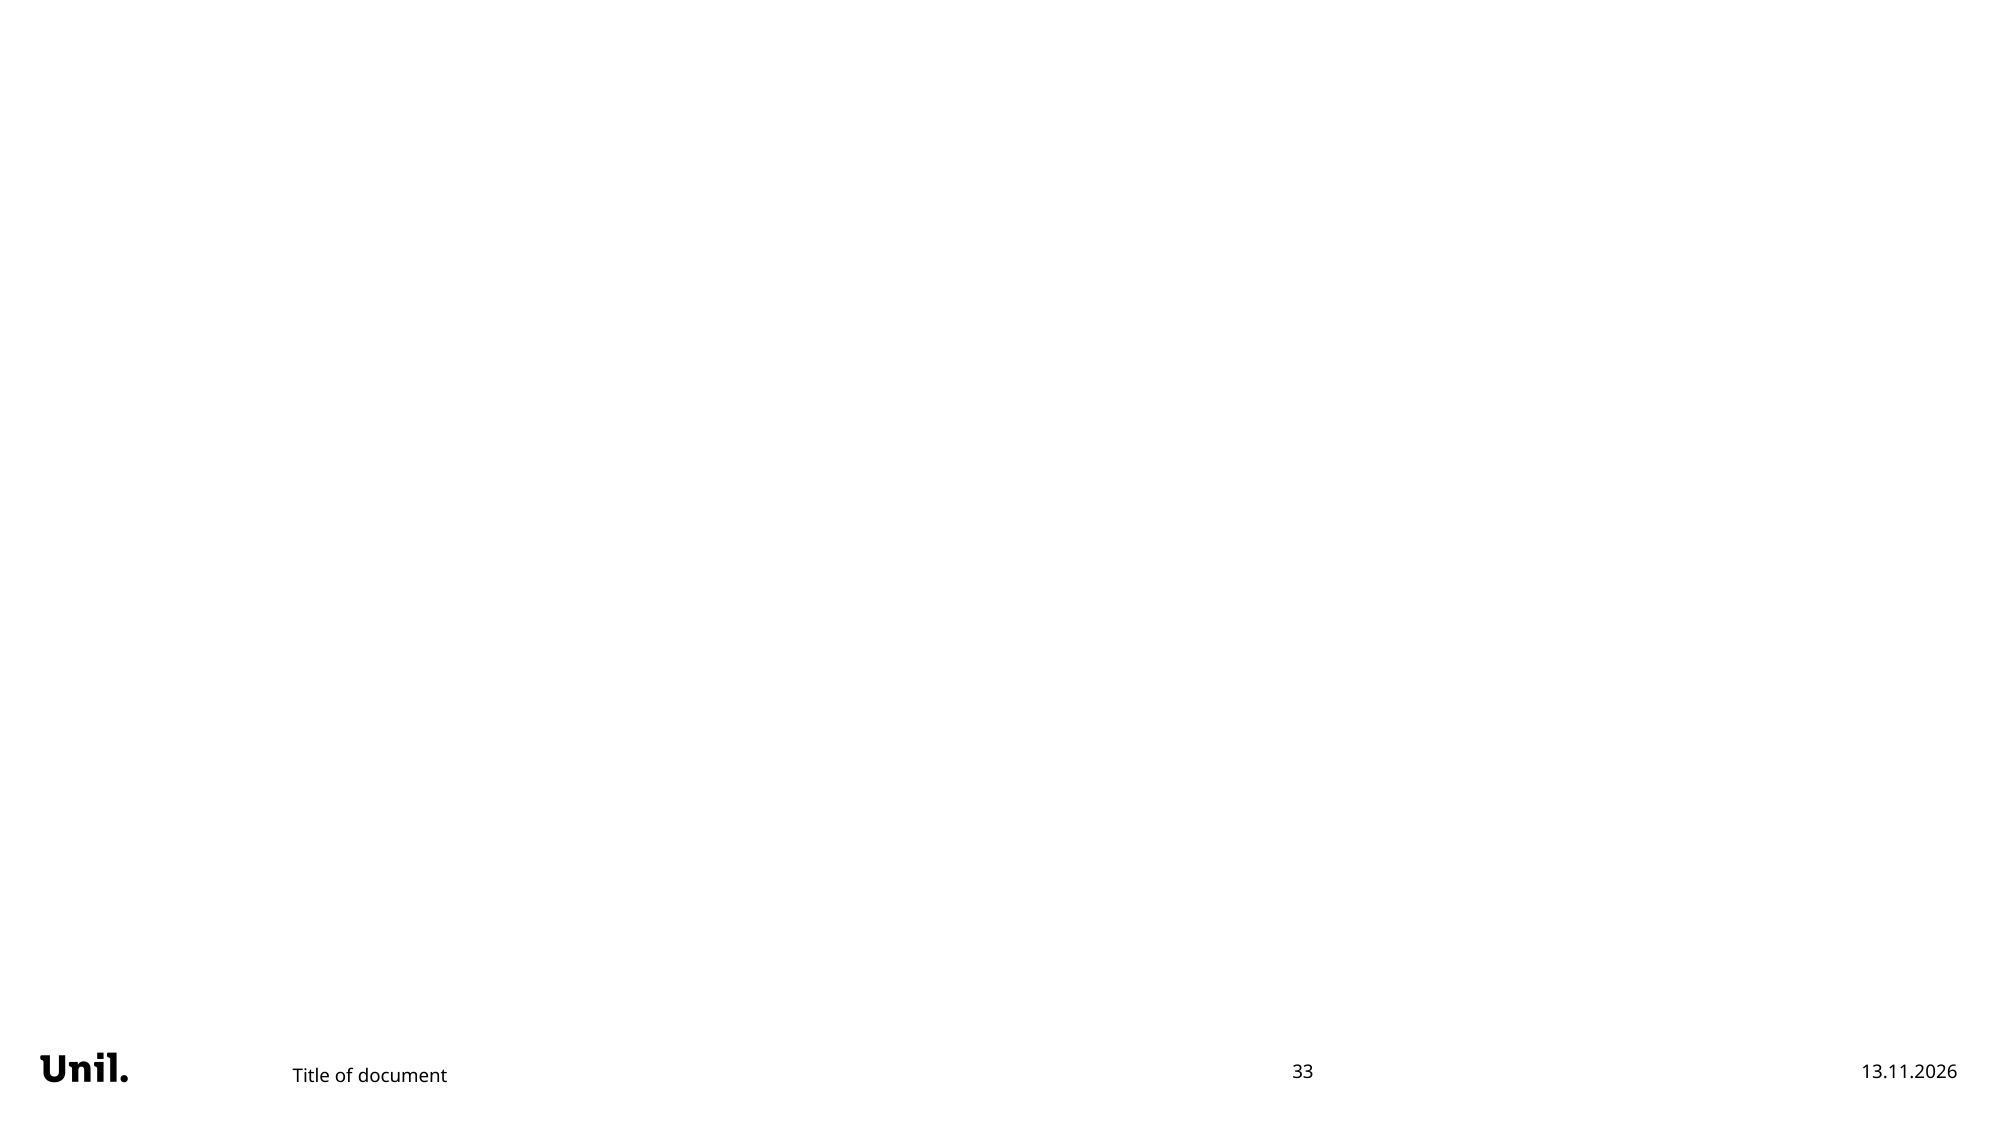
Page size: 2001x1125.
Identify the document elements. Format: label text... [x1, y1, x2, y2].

slide_number 33 [1250, 1037, 1355, 1086]
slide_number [1789, 1026, 1958, 1086]
picture [27, 1042, 141, 1095]
footer Title of document [292, 1011, 1048, 1087]
